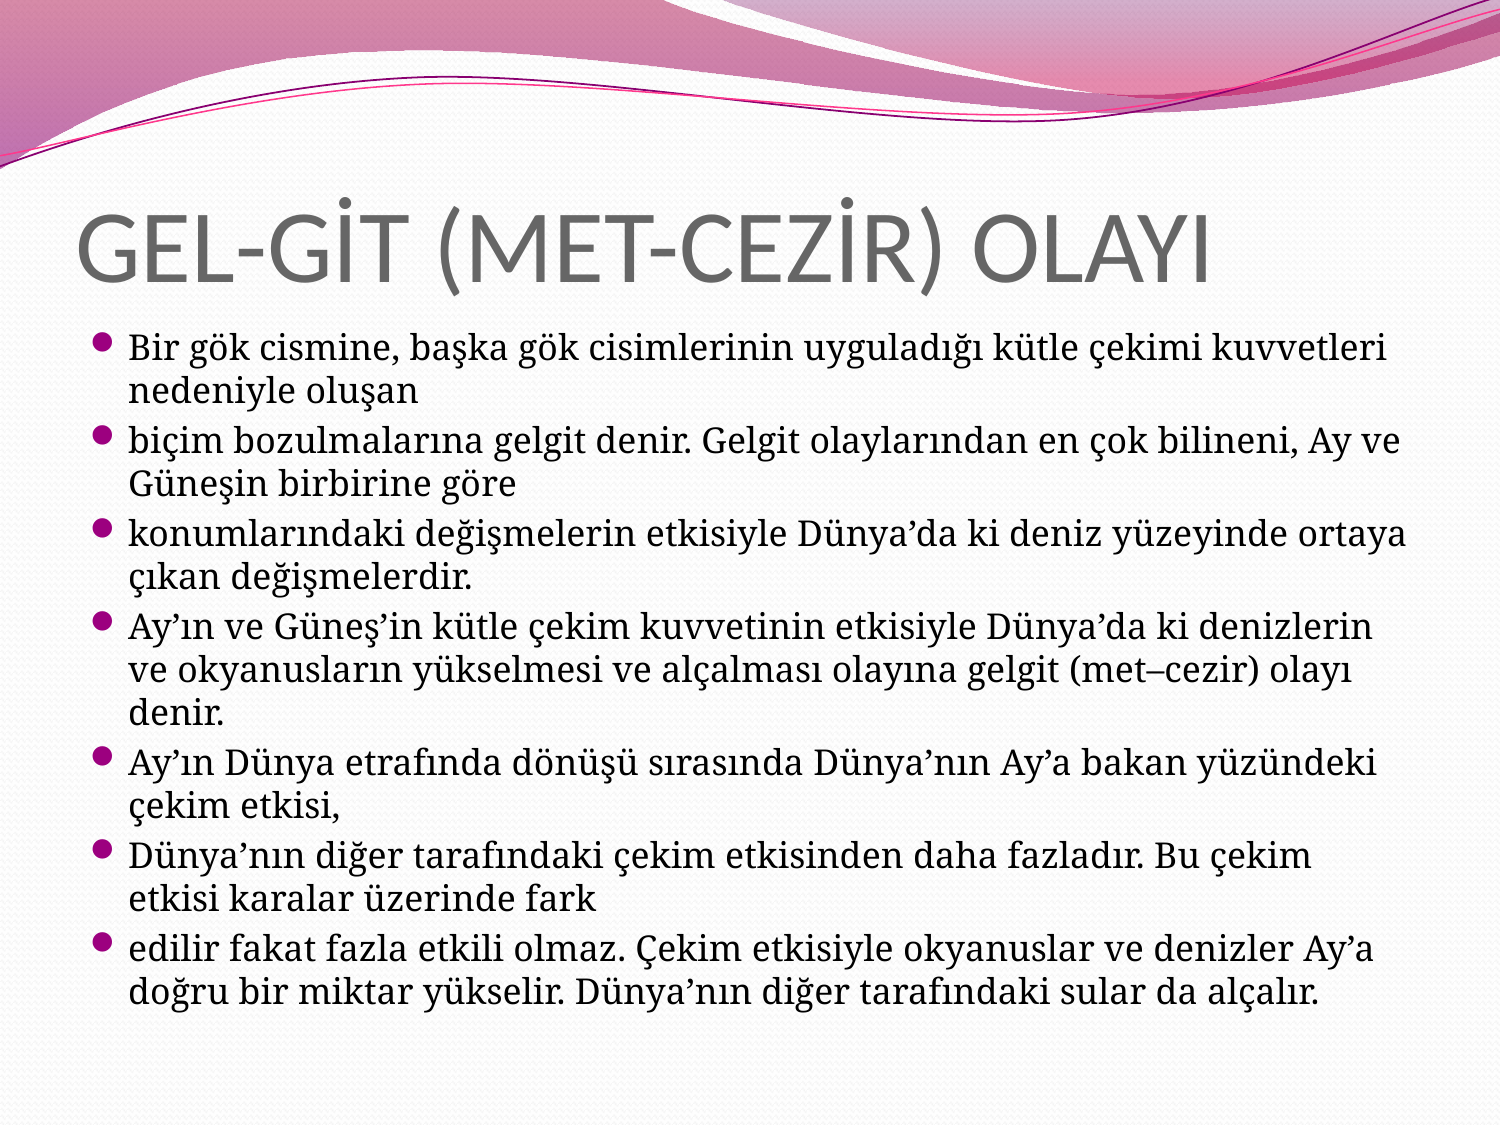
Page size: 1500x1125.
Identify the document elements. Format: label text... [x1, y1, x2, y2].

title GEL-GİT (MET-CEZİR) OLAYI [75, 115, 1425, 303]
list Bir gök cismine, başka gök cisimlerinin uyguladığı kütle çekimi kuvvetleri nedeniyle oluşan biçim bozulmalarına gelgit denir. Gelgit olaylarından en çok bilineni, Ay ve Güneşin birbirine göre konumlarındaki değişmelerin etkisiyle Dünya’da ki deniz yüzeyinde ortaya çıkan değişmelerdir. Ay’ın ve Güneş’in kütle çekim kuvvetinin etkisiyle Dünya’da ki denizlerin ve okyanusların yükselmesi ve alçalması olayına gelgit (met–cezir) olayı denir. Ay’ın Dünya etrafında dönüşü sırasında Dünya’nın Ay’a bakan yüzündeki çekim etkisi, Dünya’nın diğer tarafındaki çekim etkisinden daha fazladır. Bu çekim etkisi karalar üzerinde fark edilir fakat fazla etkili olmaz. Çekim etkisiyle okyanuslar ve denizler Ay’a doğru bir miktar yükselir. Dünya’nın diğer tarafındaki sular da alçalır. [75, 317, 1425, 1038]
